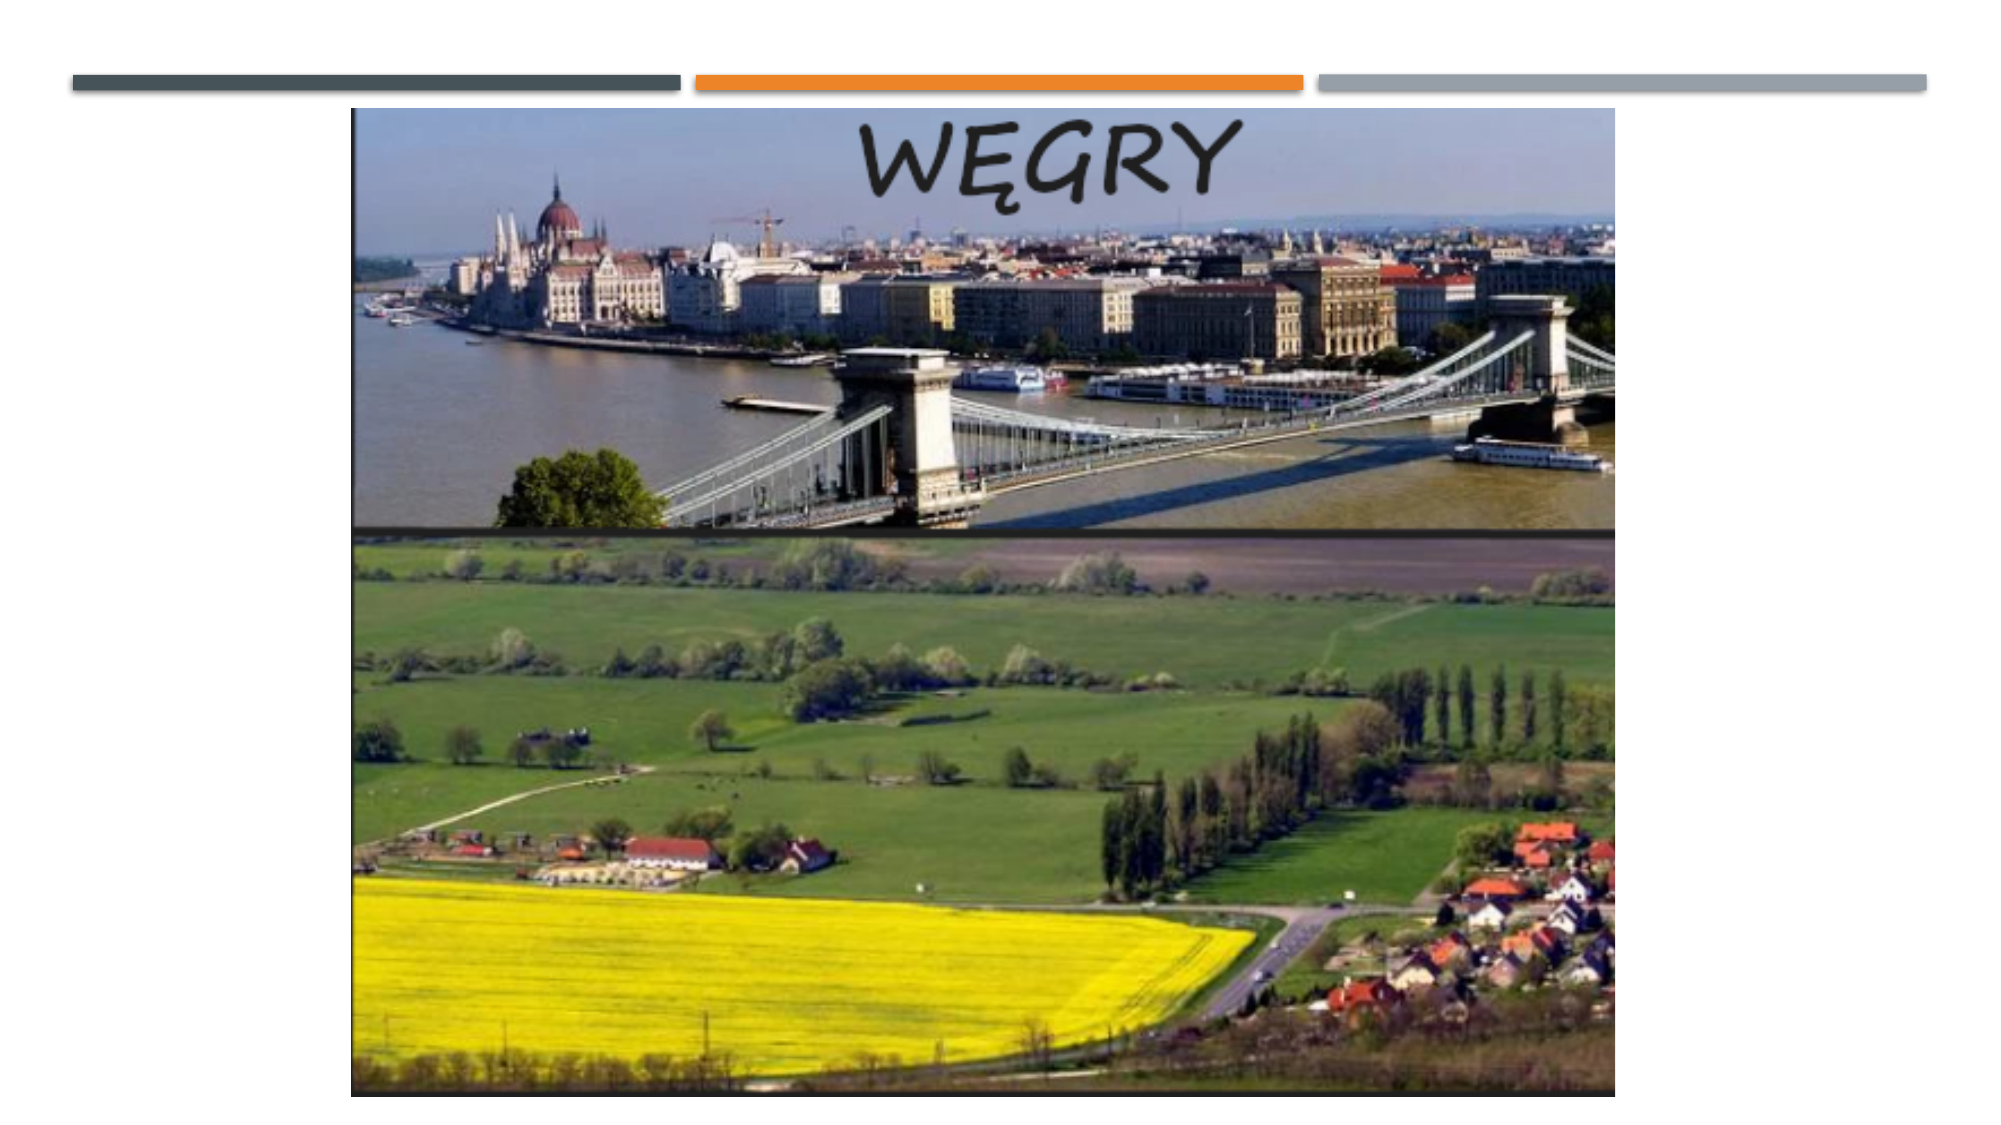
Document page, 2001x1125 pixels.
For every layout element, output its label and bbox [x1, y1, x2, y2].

picture [172, 108, 1616, 1125]
